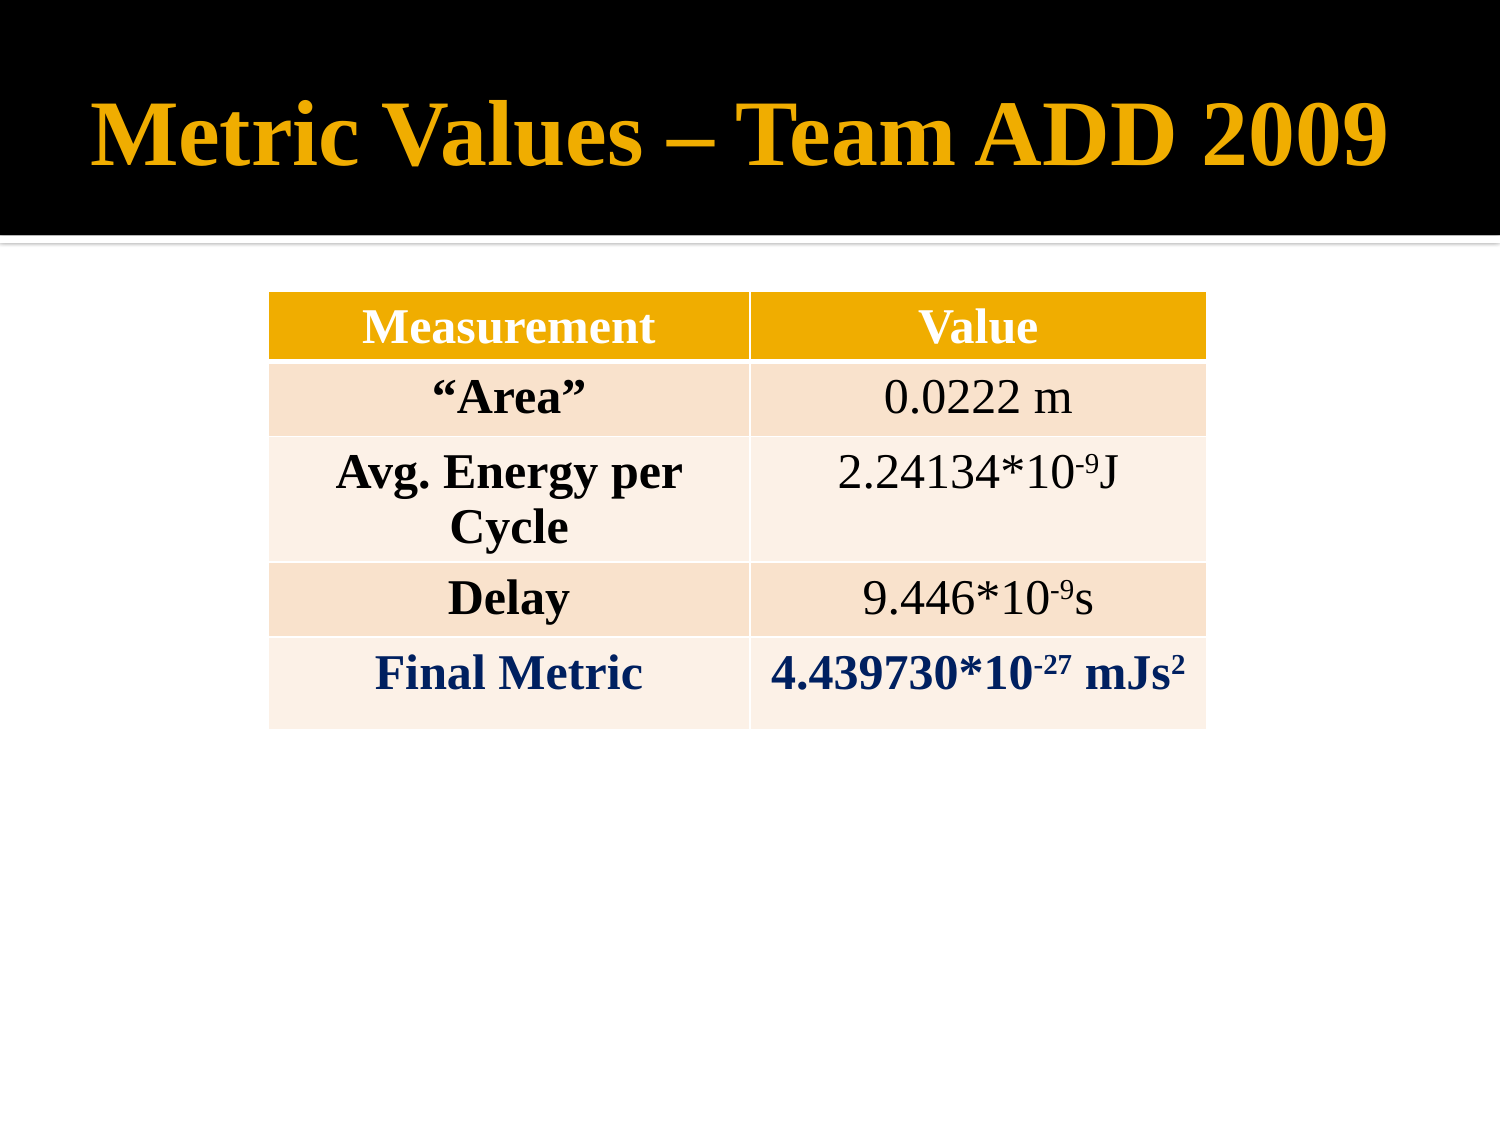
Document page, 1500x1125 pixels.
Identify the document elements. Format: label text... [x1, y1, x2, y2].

table_cell Final Metric [269, 638, 749, 729]
table_cell 9.446*10-9s [751, 563, 1206, 636]
table_cell Avg. Energy per Cycle [269, 437, 749, 561]
table_cell 2.24134*10-9J [751, 437, 1206, 561]
table_cell 4.439730*10-27 mJs2 [751, 638, 1206, 729]
table_cell “Area” [269, 364, 749, 436]
table_header Value [751, 292, 1206, 359]
title Metric Values – Team ADD 2009 [75, 24, 1425, 231]
table_header Measurement [269, 292, 749, 359]
table_cell Delay [269, 563, 749, 636]
table_cell 0.0222 m [751, 364, 1206, 436]
list [75, 291, 1425, 1050]
